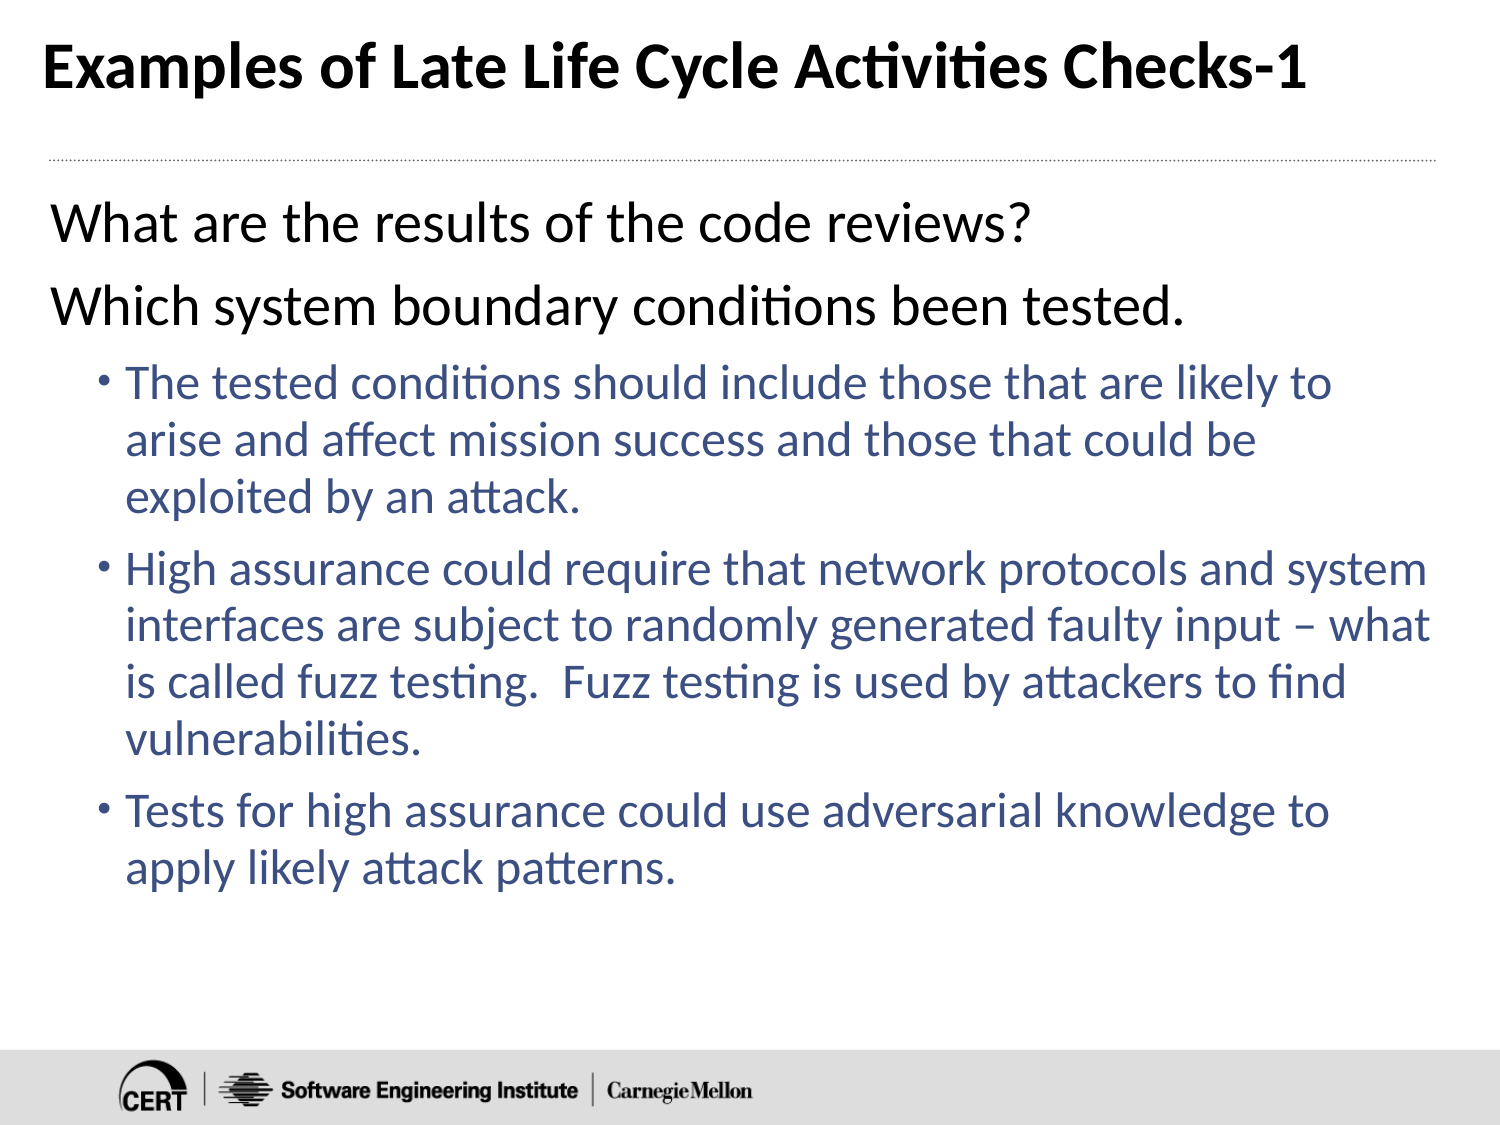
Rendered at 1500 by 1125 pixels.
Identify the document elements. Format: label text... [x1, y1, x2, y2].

list What are the results of the code reviews? Which system boundary conditions been tested. The tested conditions should include those that are likely to arise and affect mission success and those that could be exploited by an attack. High assurance could require that network protocols and system interfaces are subject to randomly generated faulty input – what is called fuzz testing. Fuzz testing is used by attackers to find vulnerabilities. Tests for high assurance could use adversarial knowledge to apply likely attack patterns. [49, 187, 1438, 1001]
picture [102, 1056, 765, 1117]
title Examples of Late Life Cycle Activities Checks-1 [42, 37, 1434, 155]
